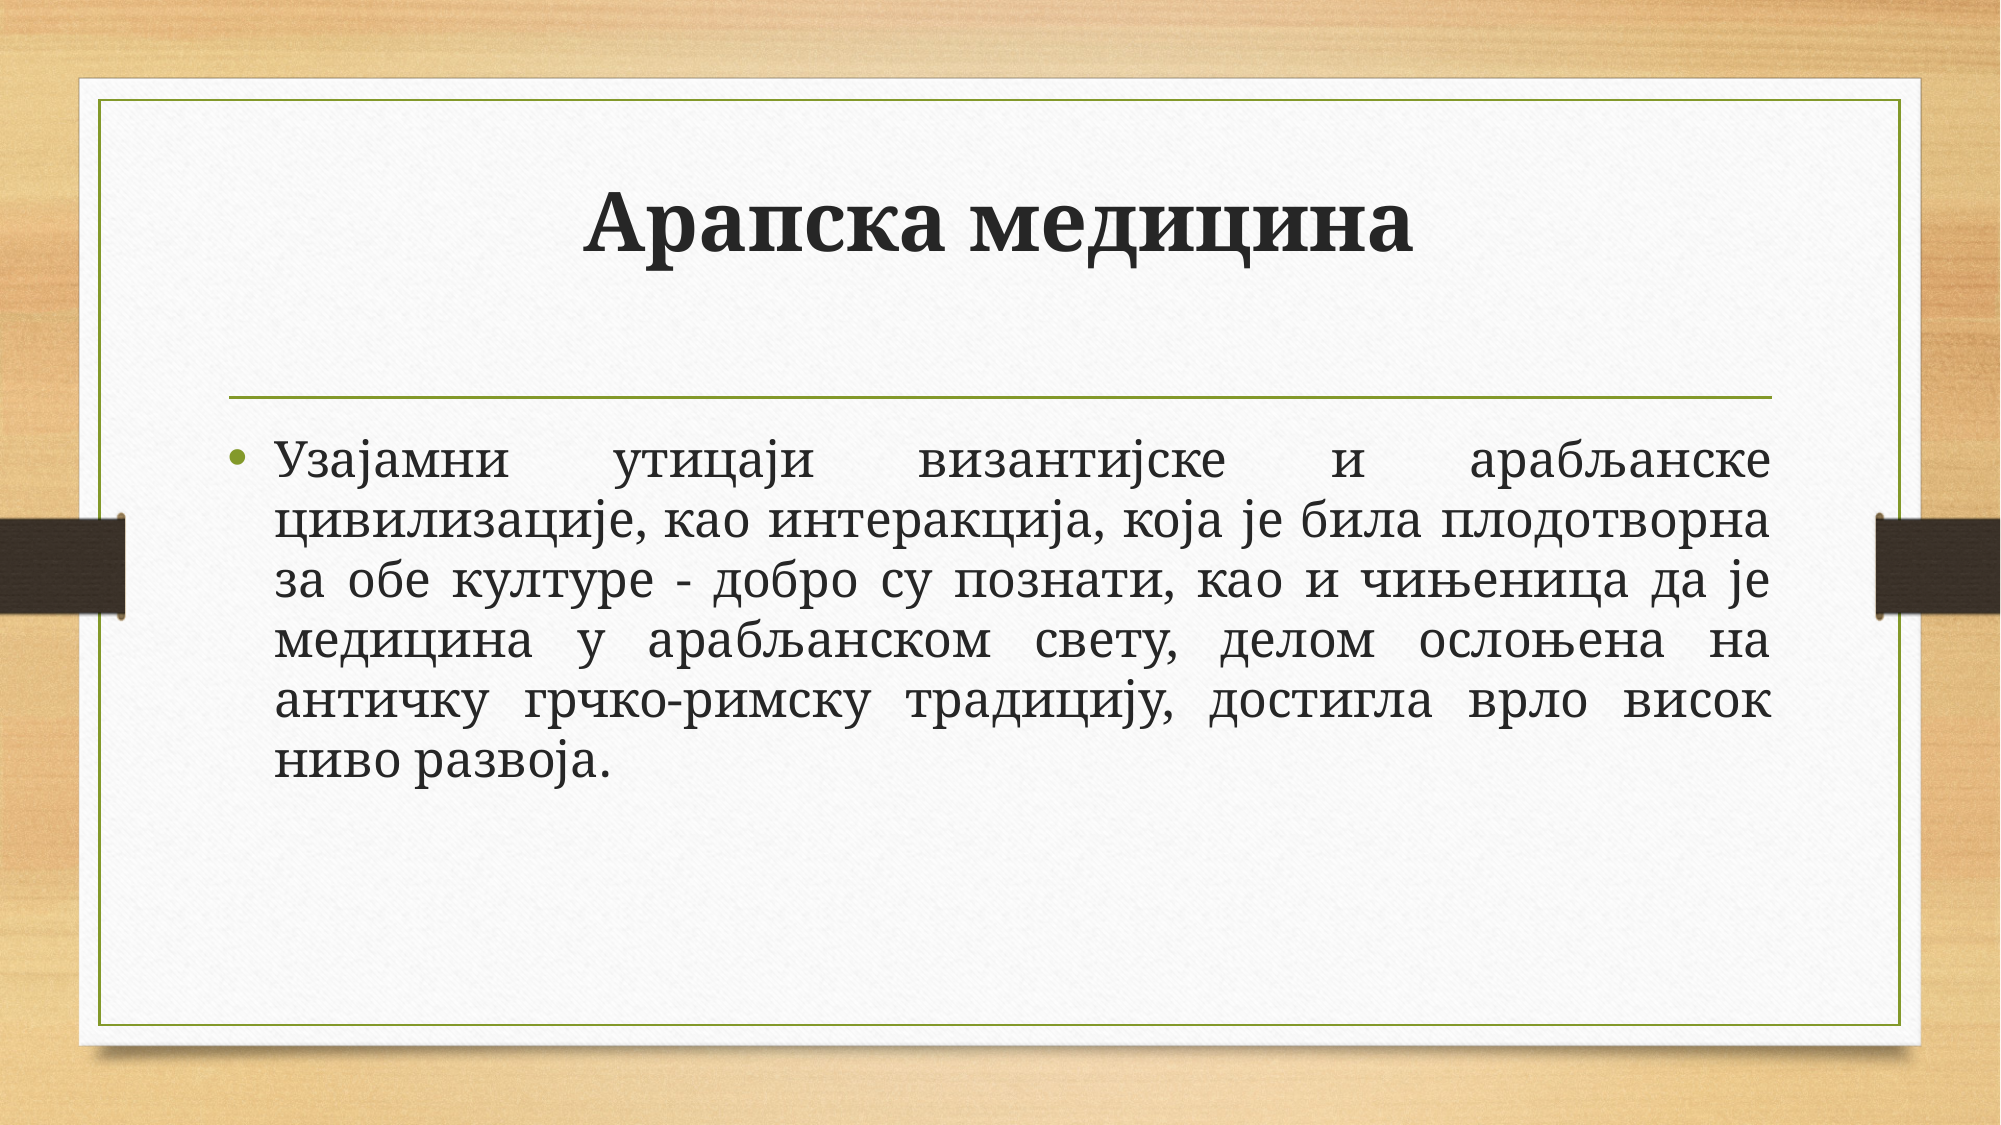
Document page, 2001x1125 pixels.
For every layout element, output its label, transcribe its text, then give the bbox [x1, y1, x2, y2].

title Арапска медицина [212, 161, 1788, 375]
picture [0, 0, 2001, 1125]
list Узајамни утицаји византијске и арабљанске цивилизације, као интеракција, која је била плодотворна за обе културе - добро су познати, као и чињеница да је медицина у арабљанском свету, делом ослоњена на античку грчко-римску традицију, достигла врло висок ниво развоја. [212, 419, 1788, 964]
